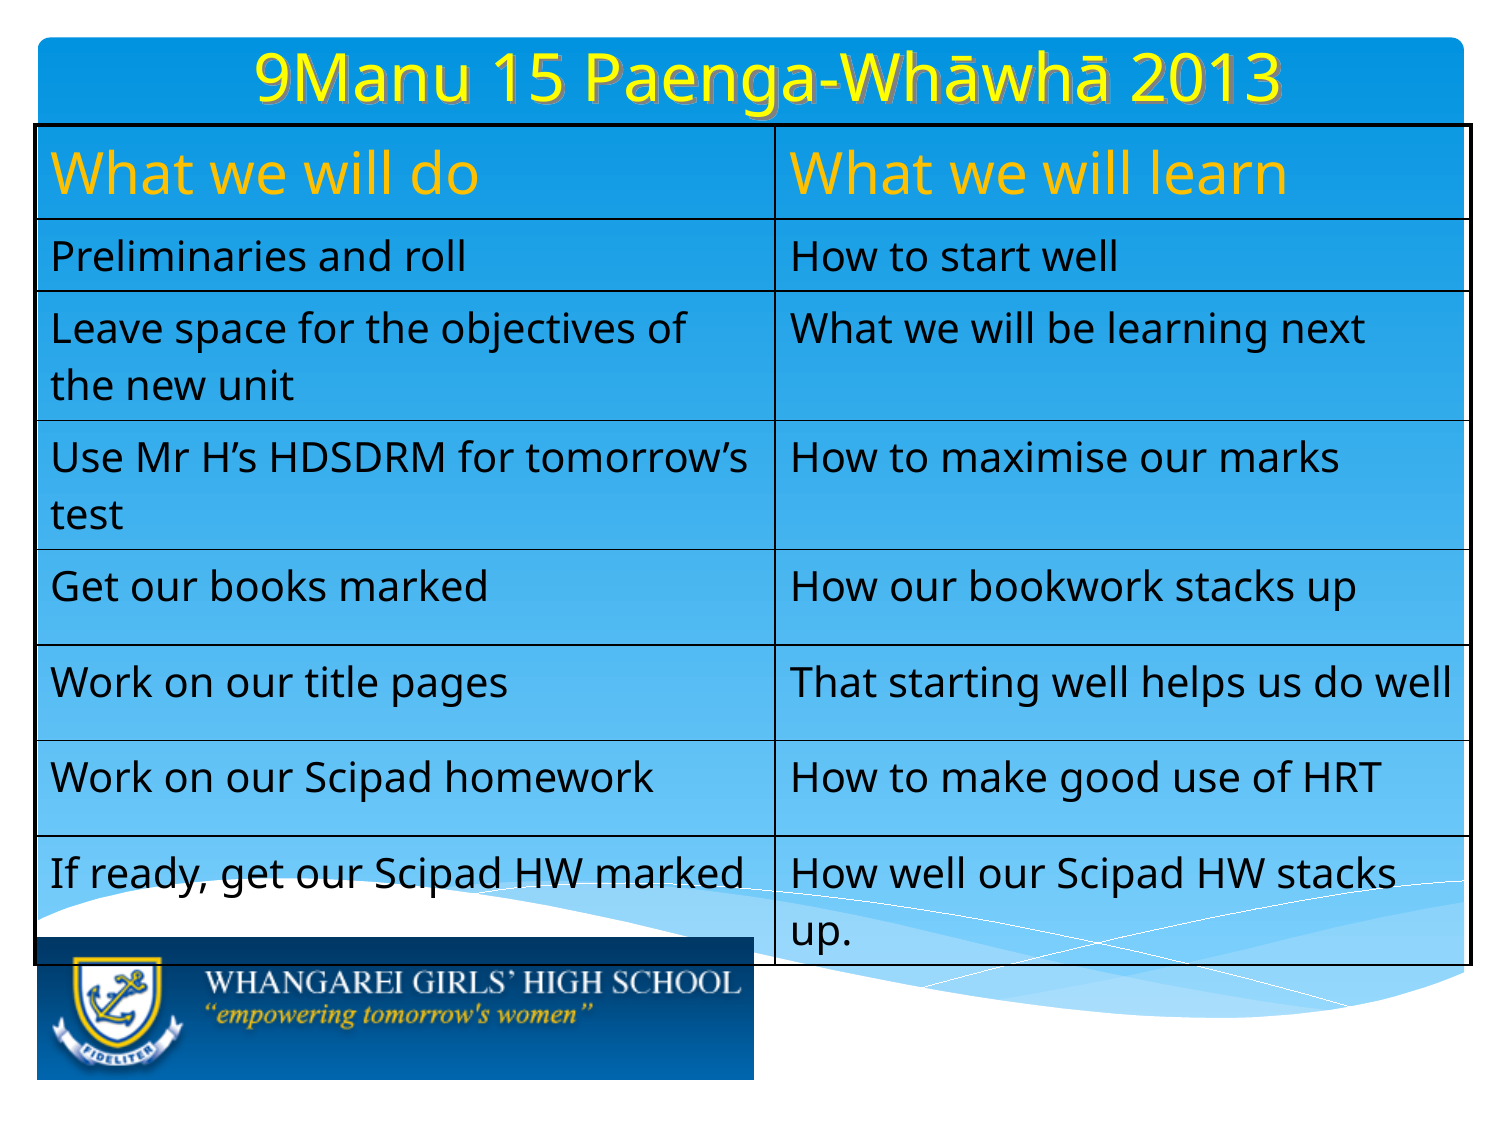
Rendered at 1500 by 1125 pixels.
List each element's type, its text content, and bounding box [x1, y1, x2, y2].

table_cell What we will be learning next [776, 292, 1469, 420]
table_header What we will do [37, 127, 774, 218]
table_cell Work on our title pages [37, 646, 774, 740]
table_cell Work on our Scipad homework [37, 741, 774, 835]
table_cell If ready, get our Scipad HW marked [37, 837, 774, 964]
text_box 9Manu 15 Paenga-Whāwhā 2013 [162, 24, 1375, 123]
table_cell Use Mr H’s HDSDRM for tomorrow’s test [37, 421, 774, 549]
table_cell Leave space for the objectives of the new unit [37, 292, 774, 420]
table_cell Preliminaries and roll [37, 220, 774, 290]
table_cell How to make good use of HRT [776, 741, 1469, 835]
picture [37, 937, 754, 1080]
table_cell How to start well [776, 220, 1469, 290]
table_header What we will learn [776, 127, 1469, 218]
table_cell How well our Scipad HW stacks up. [776, 837, 1469, 964]
table_cell That starting well helps us do well [776, 646, 1469, 740]
table_cell How our bookwork stacks up [776, 550, 1469, 644]
table_cell How to maximise our marks [776, 421, 1469, 549]
table_cell Get our books marked [37, 550, 774, 644]
